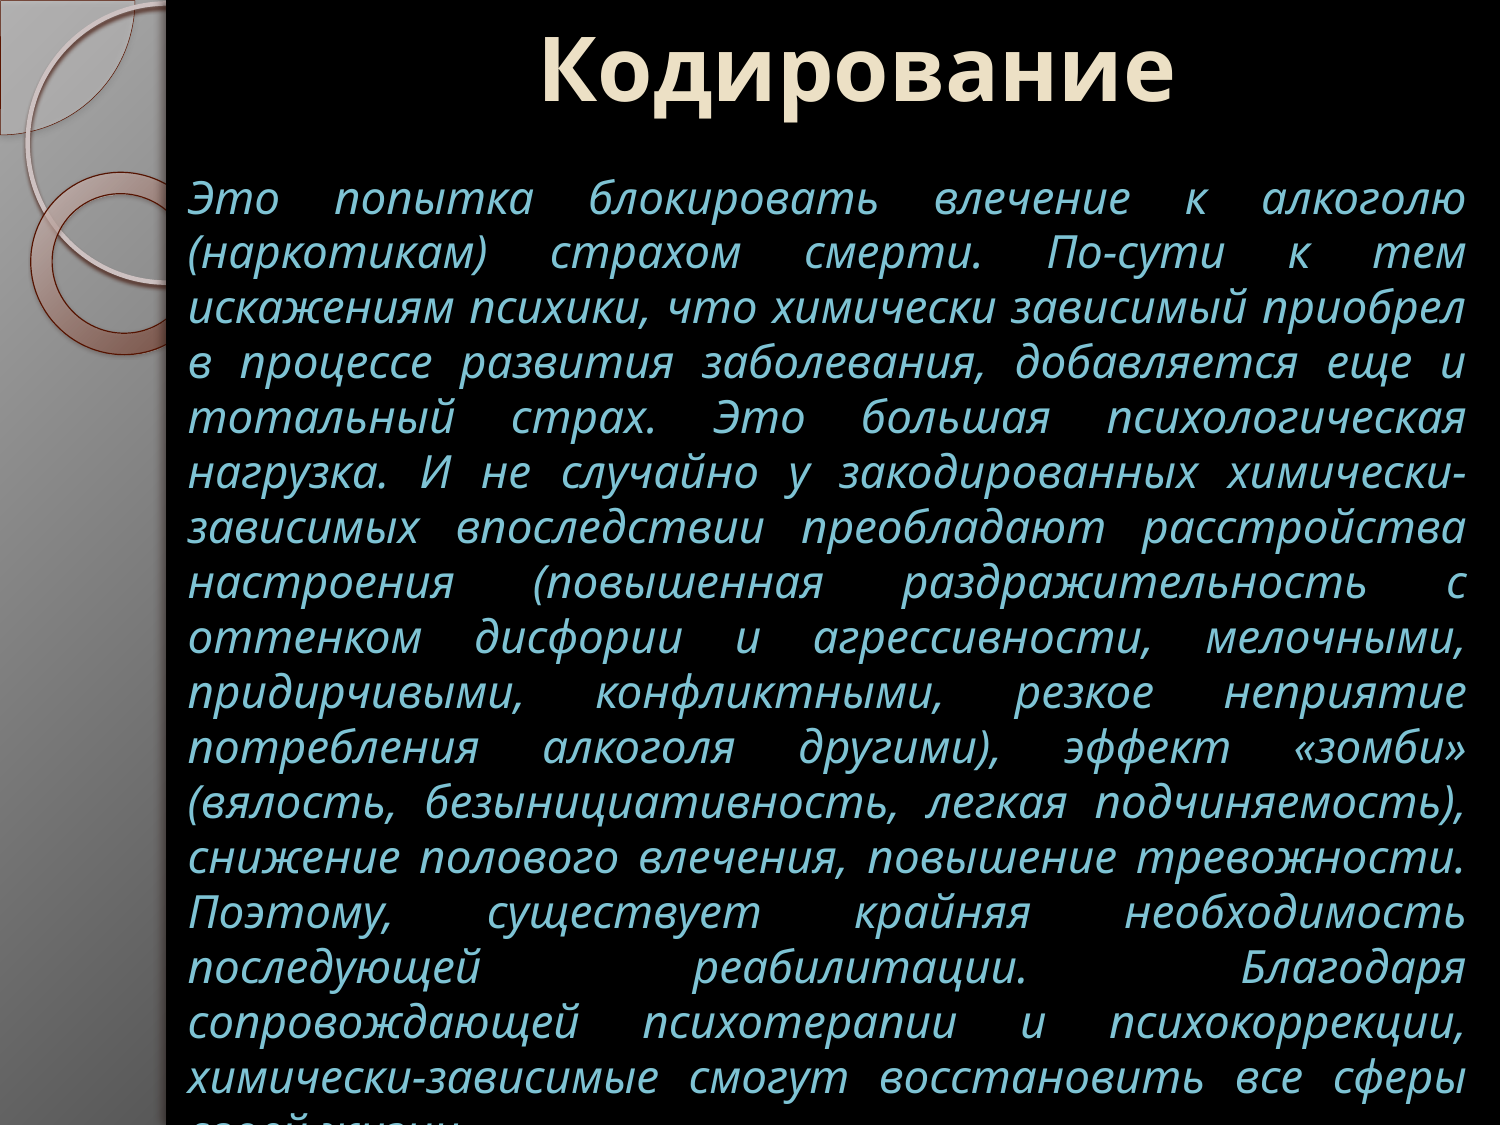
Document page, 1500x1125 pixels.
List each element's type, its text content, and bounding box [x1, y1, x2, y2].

title Кодирование [242, 0, 1473, 160]
list Это попытка блокировать влечение к алкоголю (наркотикам) страхом смерти. По-сути к тем искажениям психики, что химически зависимый приобрел в процессе развития заболевания, добавляется еще и тотальный страх. Это большая психологическая нагрузка. И не случайно у закодированных химически-зависимых впоследствии преобладают расстройства настроения (повышенная раздражительность с оттенком дисфории и агрессивности, мелочными, придирчивыми, конфликтными, резкое неприятие потребления алкоголя другими), эффект «зомби» (вялость, безынициативность, легкая подчиняемость), снижение полового влечения, повышение тревожности. Поэтому, существует крайняя необходимость последующей реабилитации. Благодаря сопровождающей психотерапии и психокоррекции, химически-зависимые смогут восстановить все сферы своей жизни. [159, 160, 1483, 1125]
